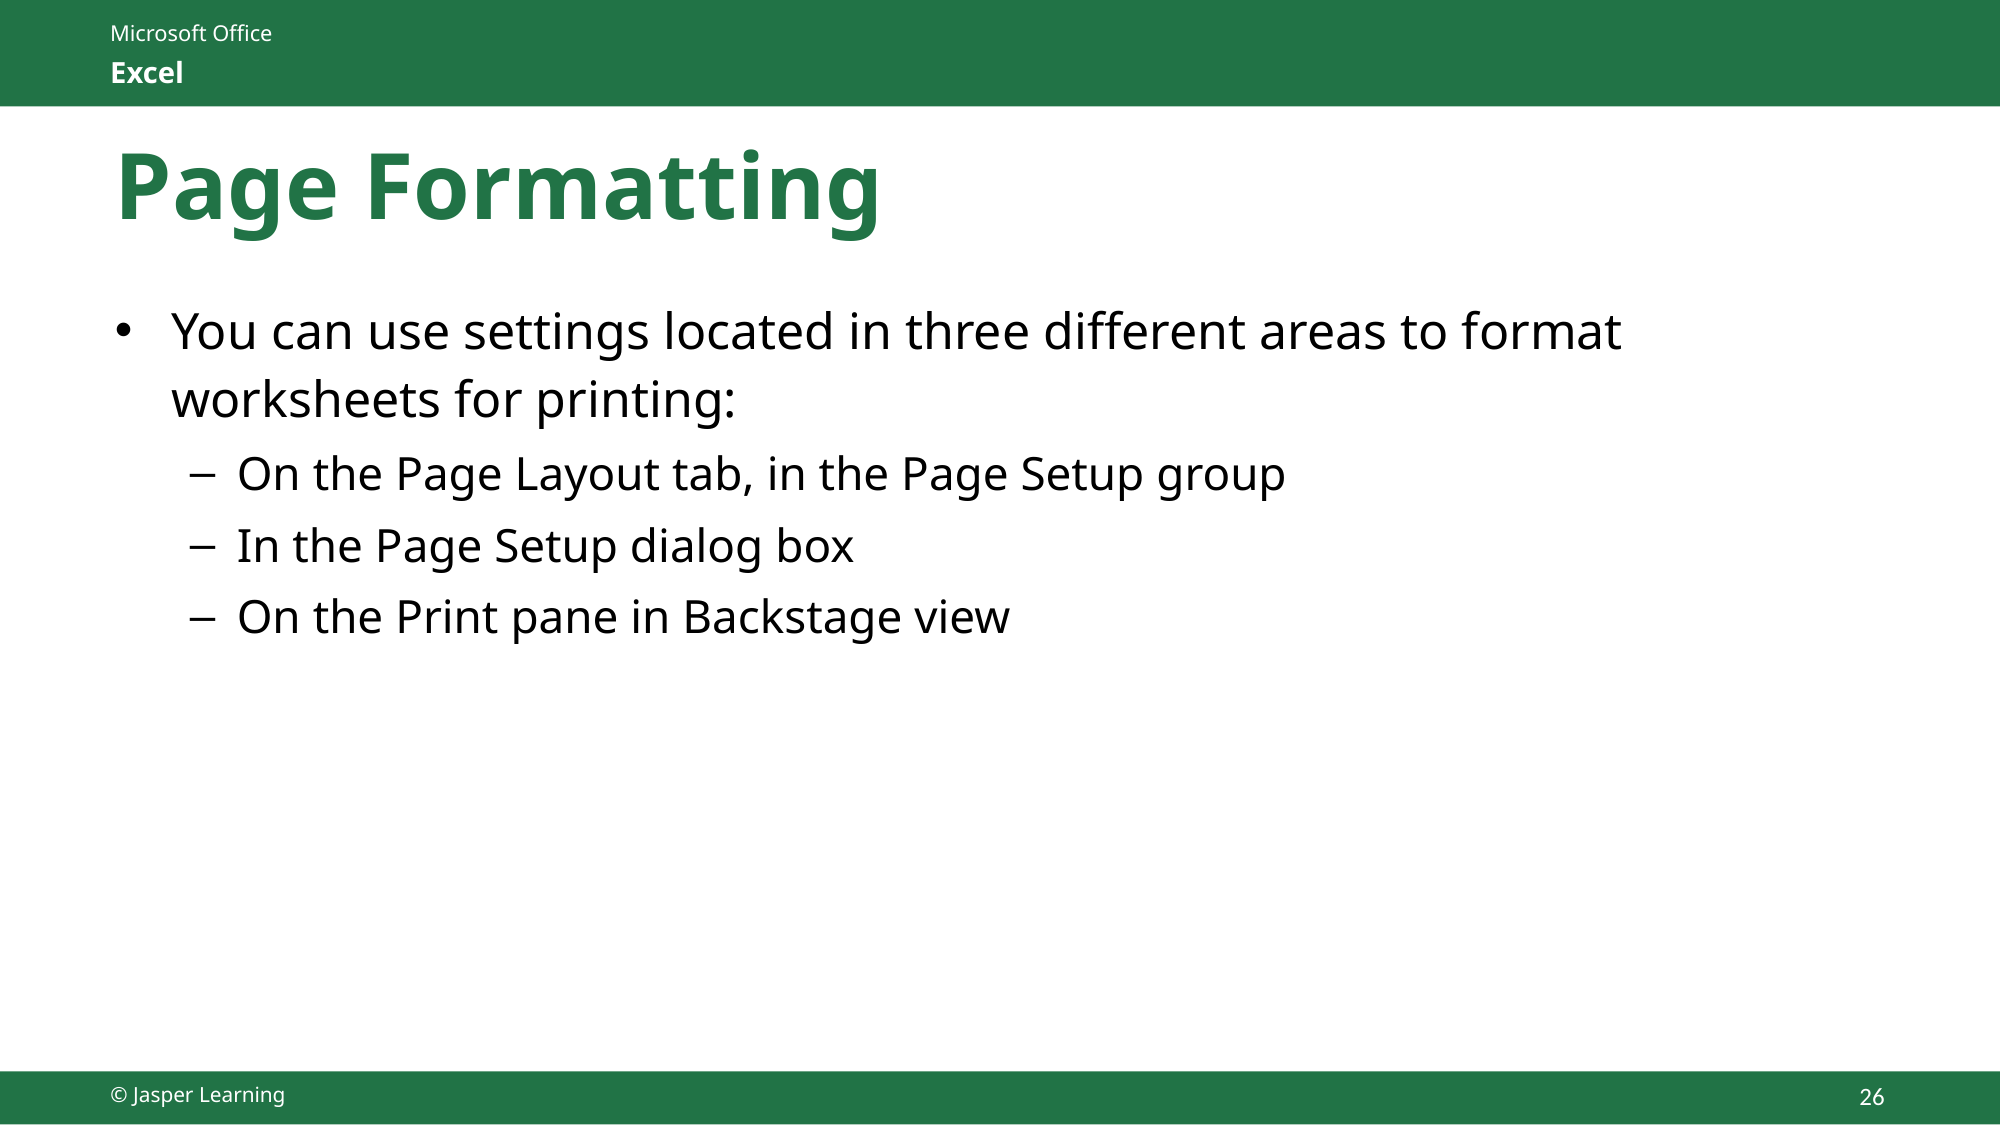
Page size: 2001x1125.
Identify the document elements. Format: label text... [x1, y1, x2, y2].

footer © Jasper Learning [95, 1065, 729, 1125]
list You can use settings located in three different areas to format worksheets for printing: On the Page Layout tab, in the Page Setup group In the Page Setup dialog box On the Print pane in Backstage view [99, 283, 1900, 1026]
title Page Formatting [99, 118, 1866, 248]
slide_number 26 [1433, 1065, 1900, 1125]
